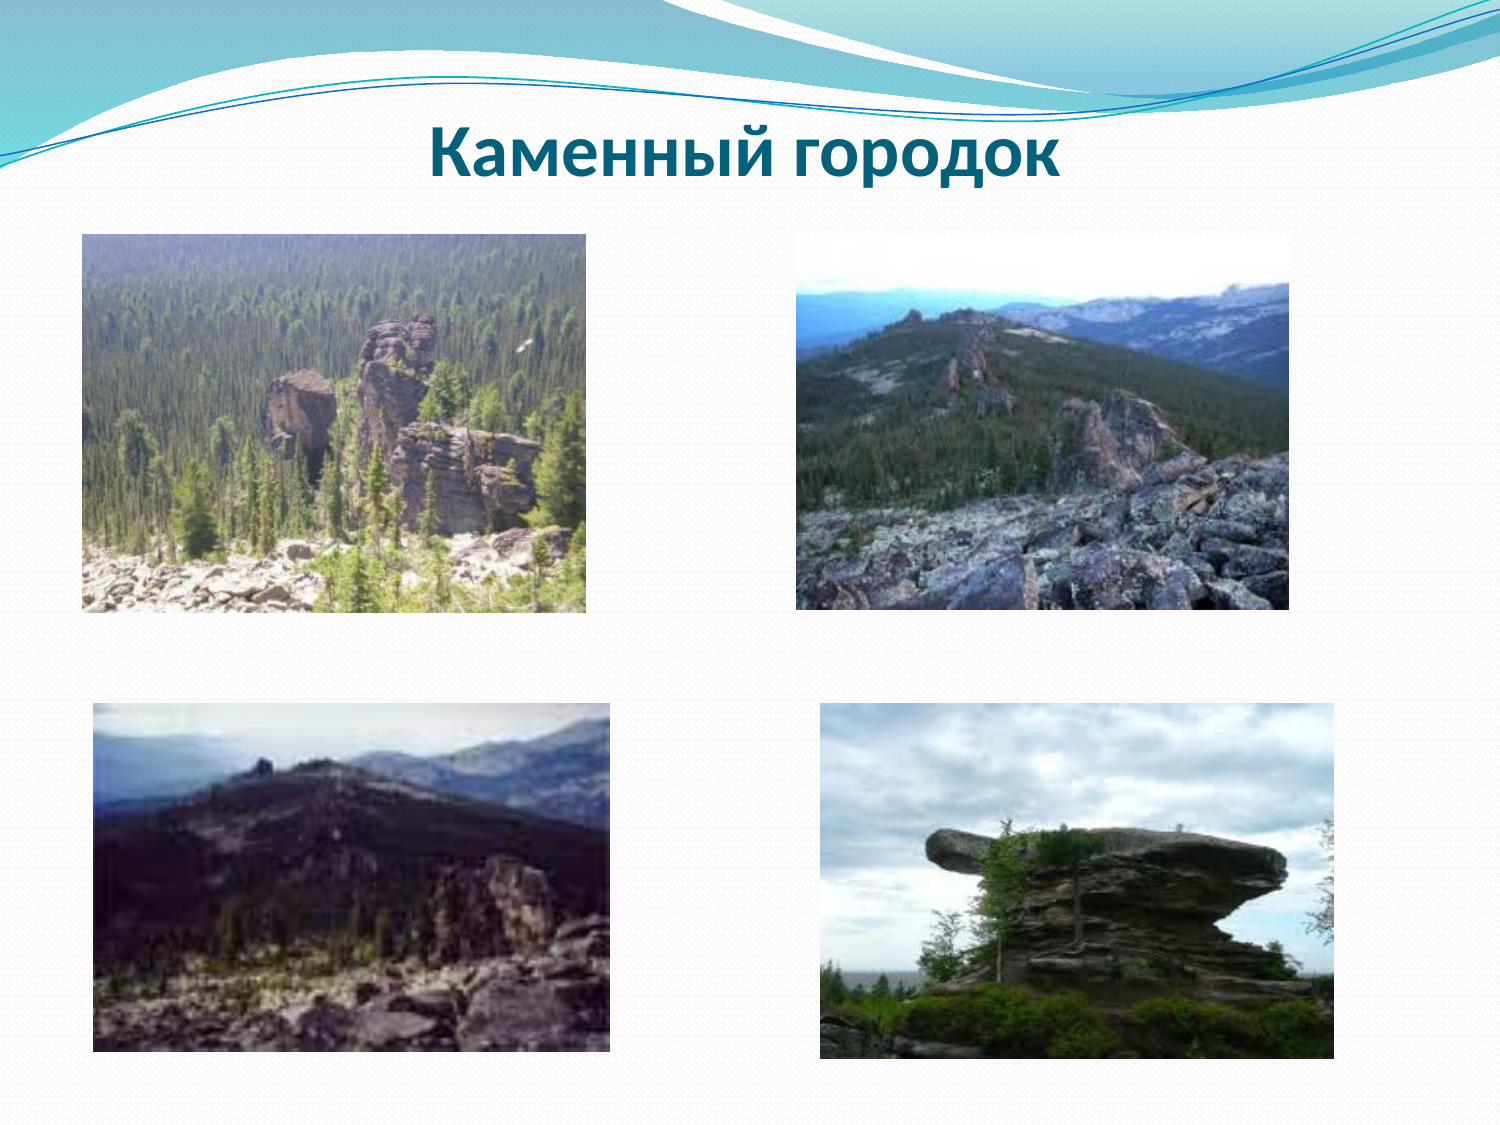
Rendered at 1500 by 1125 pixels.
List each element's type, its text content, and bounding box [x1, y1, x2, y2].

title Рыбинский бор [74, 235, 81, 282]
picture [796, 234, 1290, 610]
title Каменный городок [70, 93, 1421, 282]
picture [81, 234, 587, 613]
title Рыбинский бор [789, 235, 796, 282]
title Рыбинский бор [587, 235, 594, 282]
picture [93, 702, 610, 1052]
title Рыбинский бор [1290, 236, 1296, 282]
picture [820, 702, 1334, 1060]
